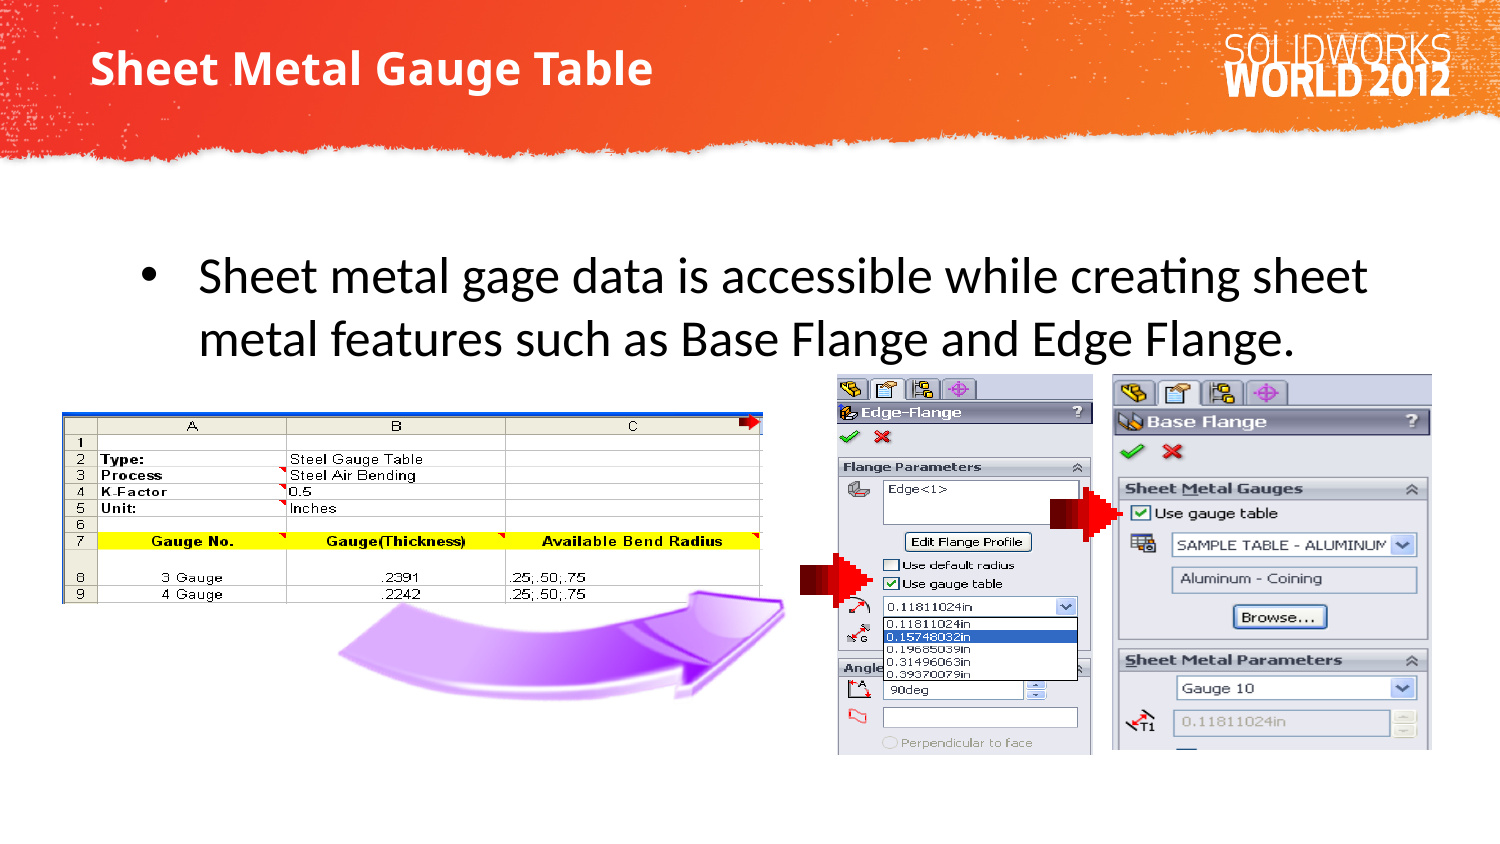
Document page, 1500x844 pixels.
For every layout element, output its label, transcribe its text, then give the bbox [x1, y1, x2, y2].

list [837, 374, 1093, 755]
picture [0, 0, 1500, 844]
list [62, 412, 763, 605]
list Sheet metal gage data is accessible while creating sheet metal features such as Base Flange and Edge Flange. [125, 234, 1388, 394]
title Sheet Metal Gauge Table [75, 0, 1338, 138]
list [1112, 374, 1432, 751]
